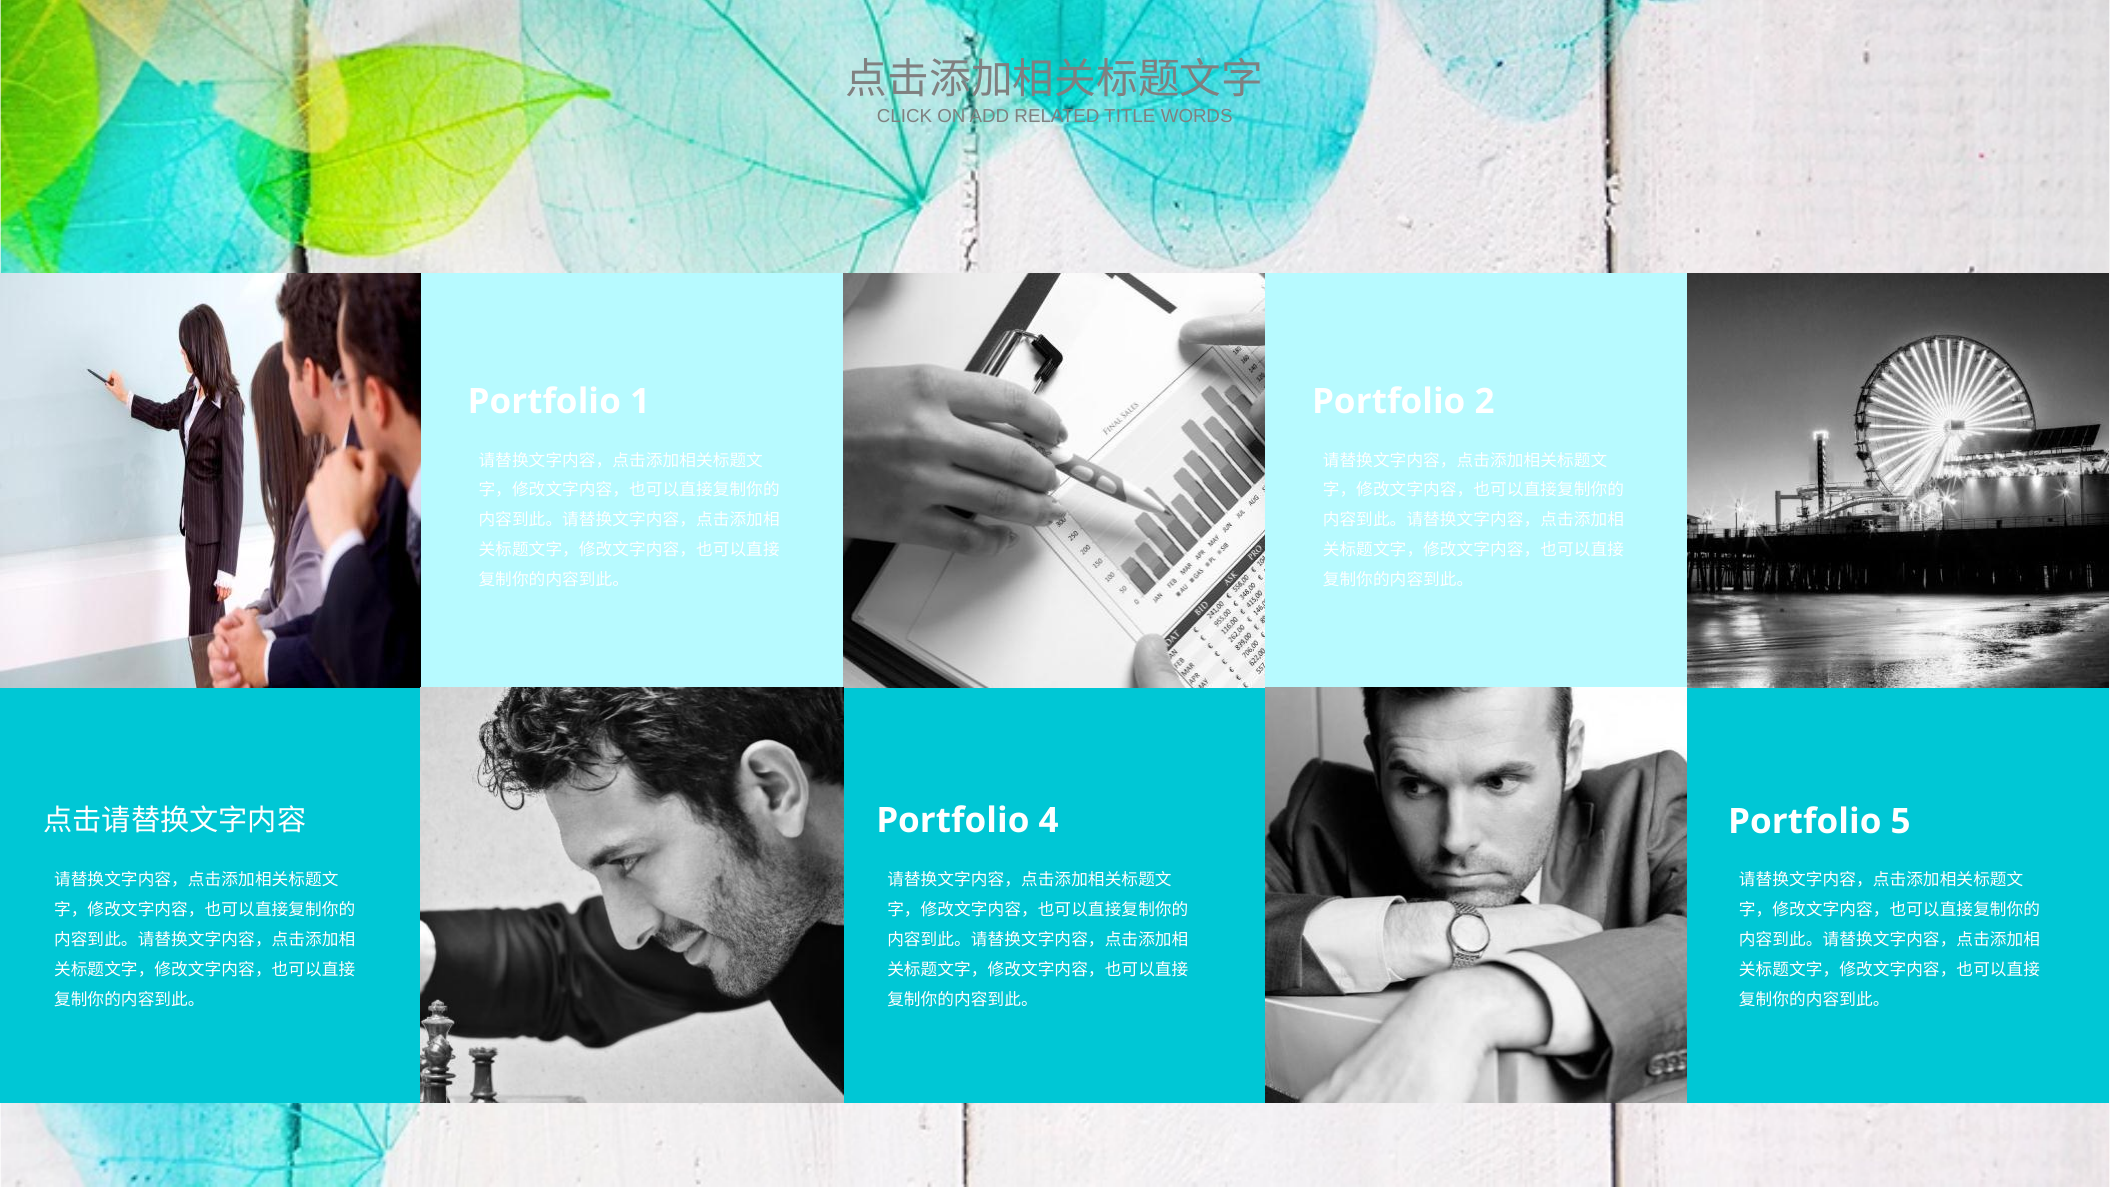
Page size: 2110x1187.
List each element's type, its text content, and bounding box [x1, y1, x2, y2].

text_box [1265, 273, 1687, 1103]
text_box CLICK ON ADD RELATED TITLE WORDS [852, 95, 1257, 130]
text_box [420, 273, 843, 1103]
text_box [843, 273, 1265, 1103]
picture [0, 0, 2110, 1187]
text_box 点击添加相关标题文字 [803, 44, 1307, 107]
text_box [1687, 273, 2109, 1103]
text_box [0, 273, 420, 1103]
